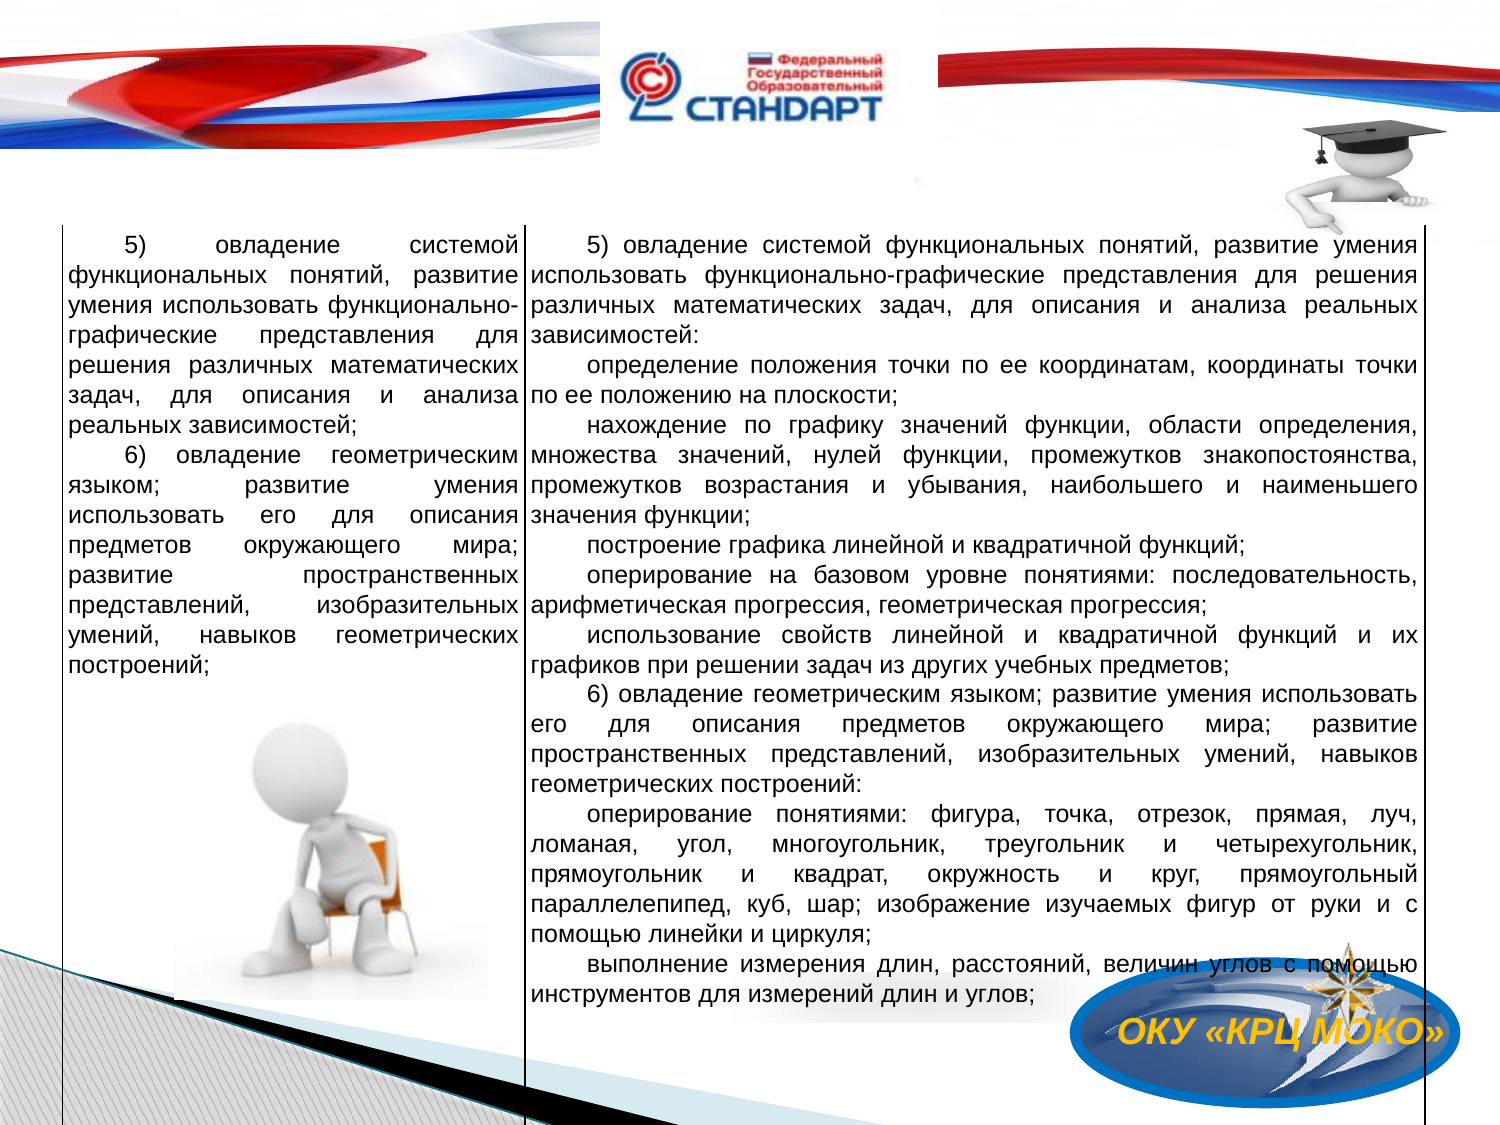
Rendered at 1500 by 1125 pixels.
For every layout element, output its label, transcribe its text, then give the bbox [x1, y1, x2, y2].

table_header 5) овладение системой функциональных понятий, развитие умения использовать функционально-графические представления для решения различных математических задач, для описания и анализа реальных зависимостей; 6) овладение геометрическим языком; развитие умения использовать его для описания предметов окружающего мира; развитие пространственных представлений, изобразительных умений, навыков геометрических построений; [63, 225, 524, 1125]
picture [1074, 937, 1456, 1104]
picture [0, 0, 1500, 244]
picture [174, 712, 488, 1001]
table_header 5) овладение системой функциональных понятий, развитие умения использовать функционально-графические представления для решения различных математических задач, для описания и анализа реальных зависимостей: определение положения точки по ее координатам, координаты точки по ее положению на плоскости; нахождение по графику значений функции, области определения, множества значений, нулей функции, промежутков знакопостоянства, промежутков возрастания и убывания, наибольшего и наименьшего значения функции; построение графика линейной и квадратичной функций; оперирование на базовом уровне понятиями: последовательность, арифметическая прогрессия, геометрическая прогрессия; использование свойств линейной и квадратичной функций и их графиков при решении задач из других учебных предметов; 6) овладение геометрическим языком; развитие умения использовать его для описания предметов окружающего мира; развитие пространственных представлений, изобразительных умений, навыков геометрических построений: оперирование понятиями: фигура, точка, отрезок, прямая, луч, ломаная, угол, многоугольник, треугольник и четырехугольник, прямоугольник и квадрат, окружность и круг, прямоугольный параллелепипед, куб, шар; изображение изучаемых фигур от руки и с помощью линейки и циркуля; выполнение измерения длин, расстояний, величин углов с помощью инструментов для измерений длин и углов; [526, 225, 1424, 1125]
